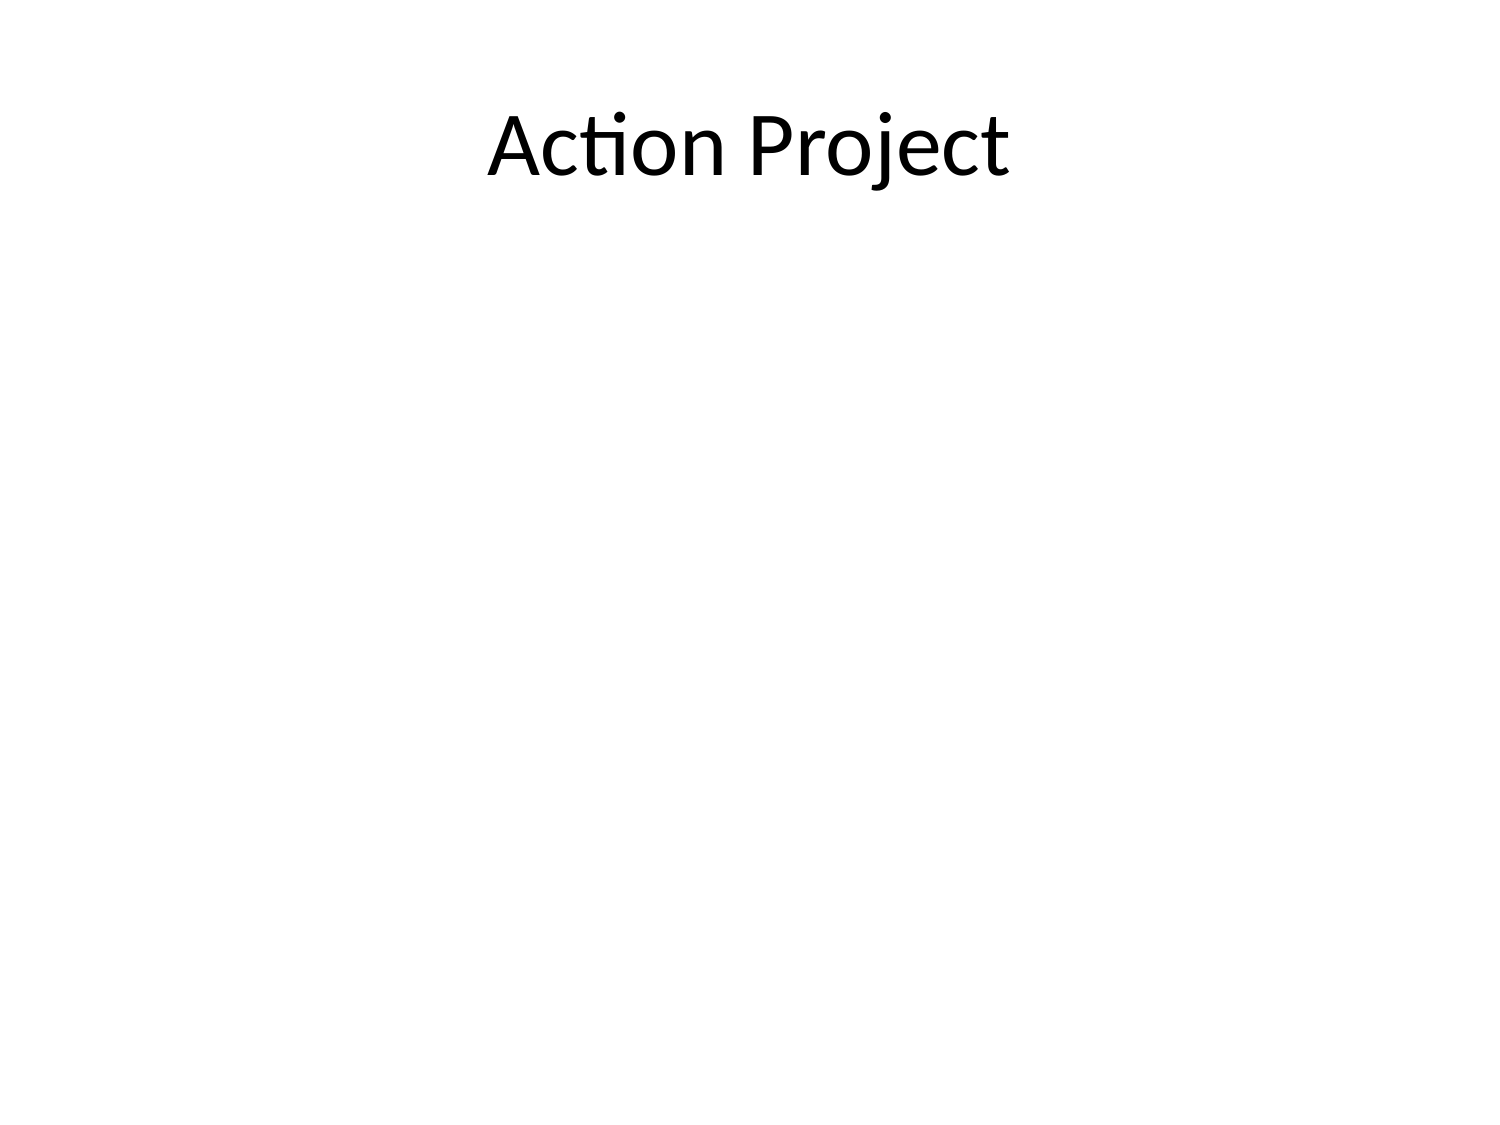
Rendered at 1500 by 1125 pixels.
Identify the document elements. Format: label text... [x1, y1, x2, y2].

title Action Project [75, 45, 1425, 233]
